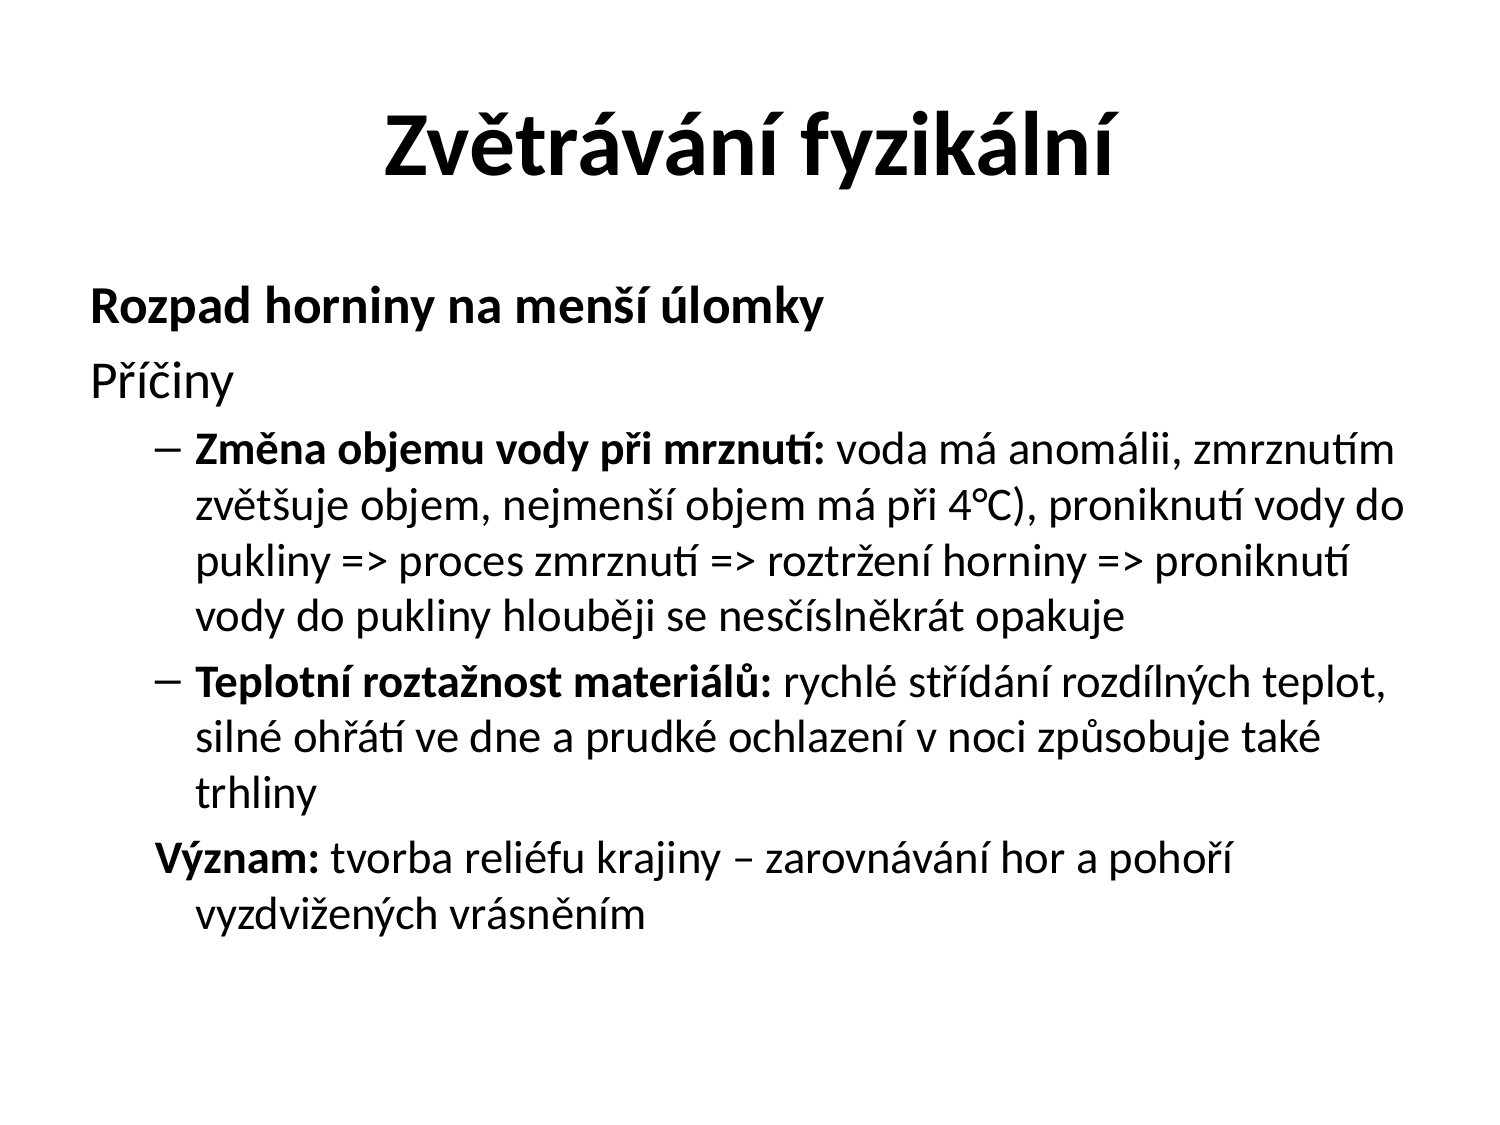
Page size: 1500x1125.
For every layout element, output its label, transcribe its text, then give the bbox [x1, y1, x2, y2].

title Zvětrávání fyzikální [75, 45, 1425, 233]
list Rozpad horniny na menší úlomky Příčiny Změna objemu vody při mrznutí: voda má anomálii, zmrznutím zvětšuje objem, nejmenší objem má při 4°C), proniknutí vody do pukliny => proces zmrznutí => roztržení horniny => proniknutí vody do pukliny hlouběji se nesčíslněkrát opakuje Teplotní roztažnost materiálů: rychlé střídání rozdílných teplot, silné ohřátí ve dne a prudké ochlazení v noci způsobuje také trhliny Význam: tvorba reliéfu krajiny – zarovnávání hor a pohoří vyzdvižených vrásněním [75, 262, 1425, 1005]
